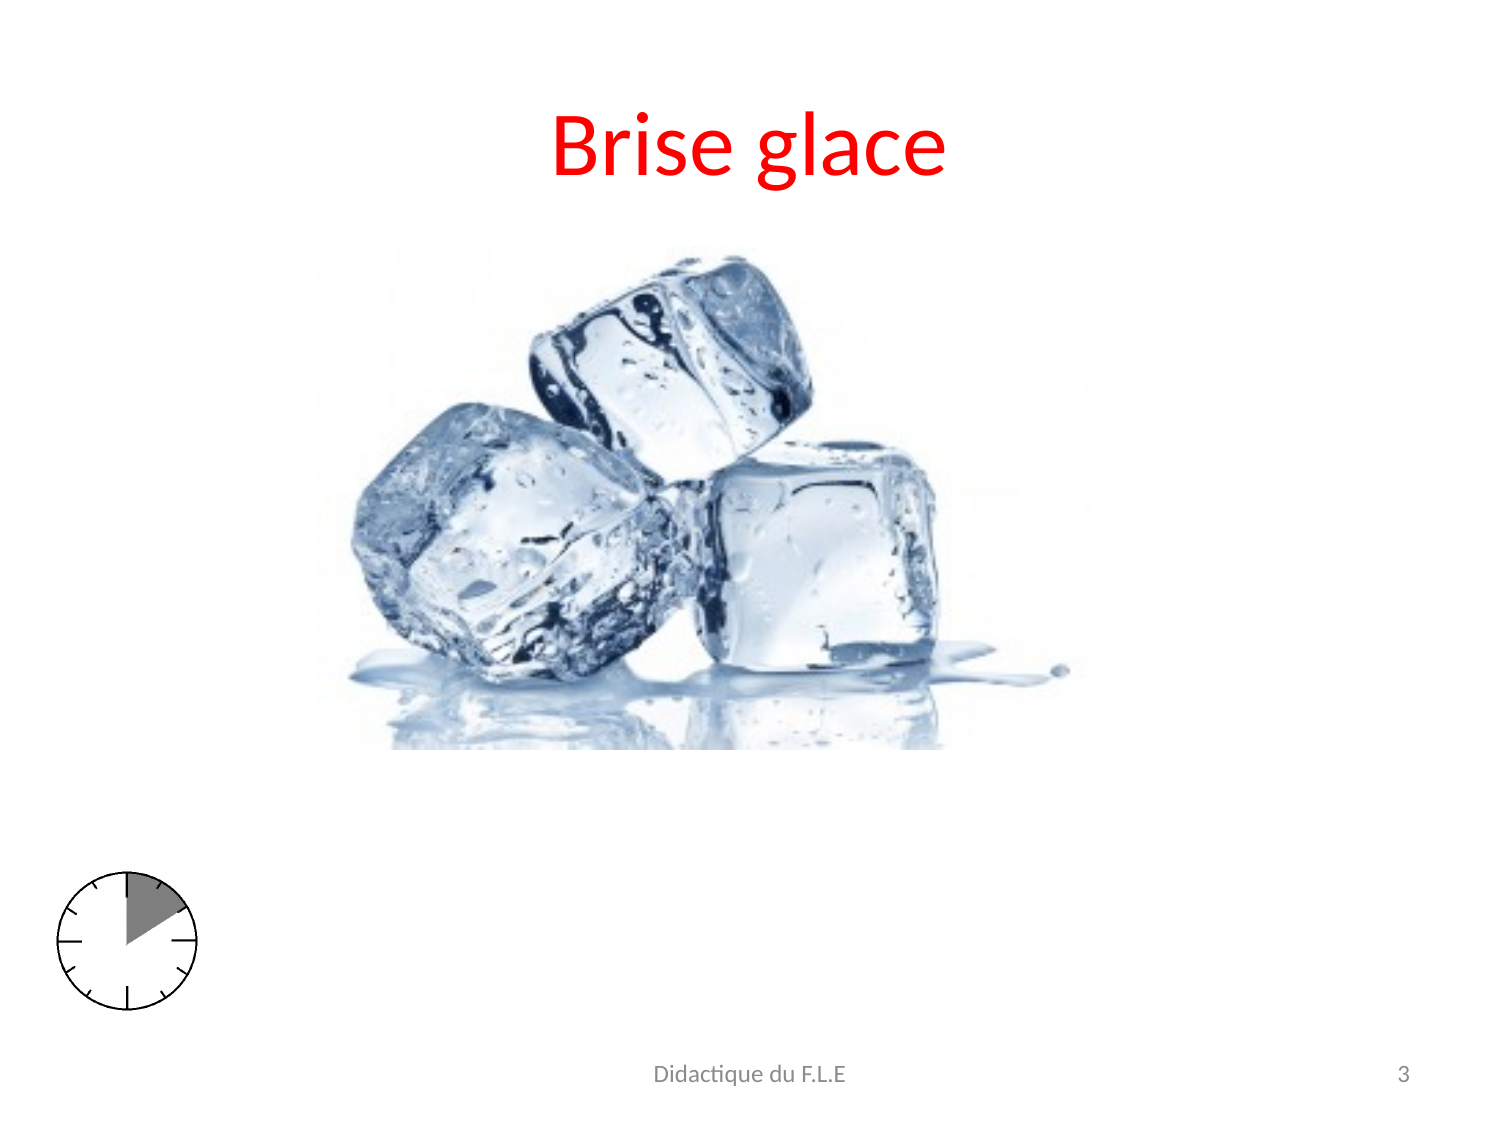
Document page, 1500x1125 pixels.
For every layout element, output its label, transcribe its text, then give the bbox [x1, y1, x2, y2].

slide_number 3 [1074, 1042, 1425, 1103]
title Brise glace [75, 45, 1425, 233]
picture [46, 866, 205, 1018]
footer Didactique du F.L.E [512, 1042, 988, 1103]
picture [316, 245, 1091, 751]
